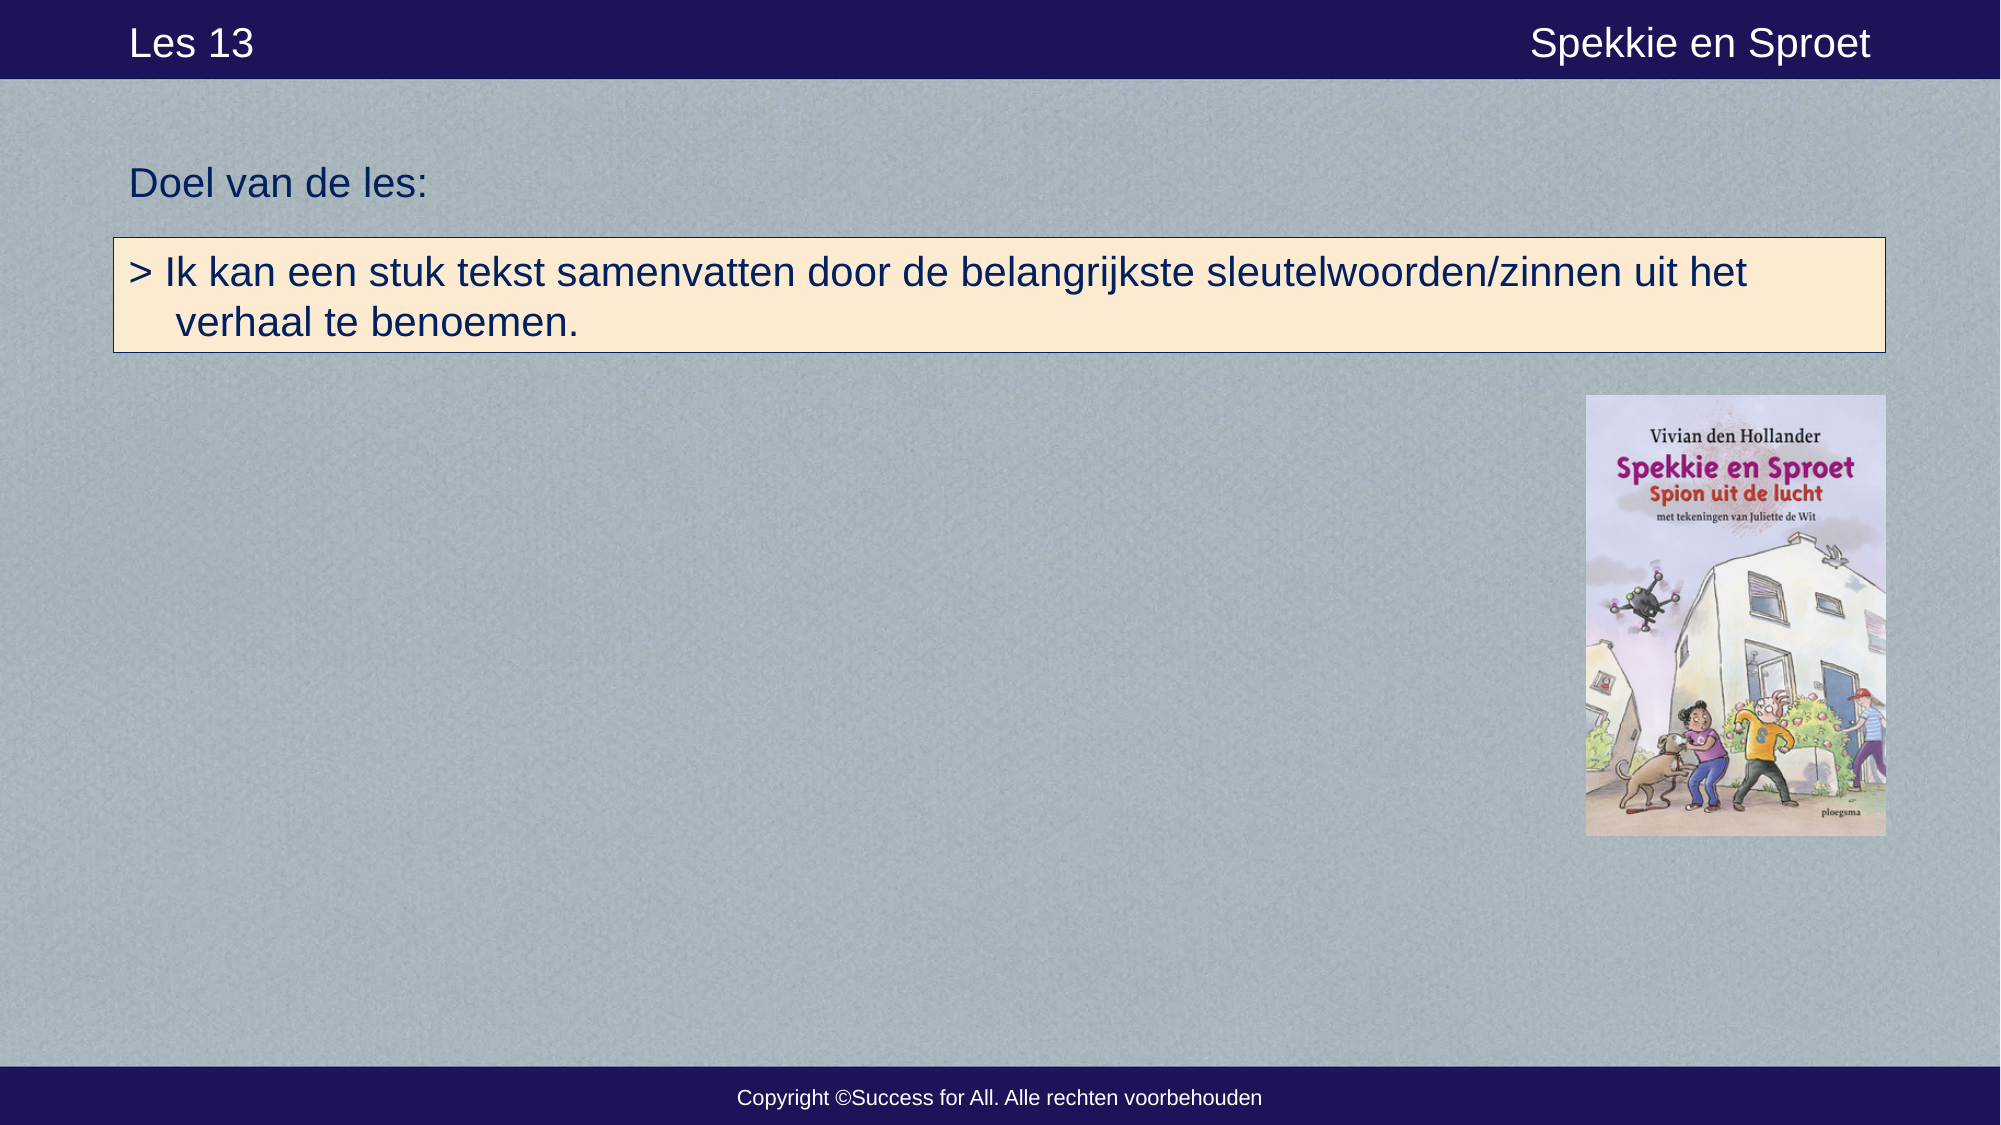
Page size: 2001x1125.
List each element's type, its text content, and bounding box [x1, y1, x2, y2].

text_box > Ik kan een stuk tekst samenvatten door de belangrijkste sleutelwoorden/zinnen uit het verhaal te benoemen. [113, 237, 1886, 353]
text_box Copyright ©Success for All. Alle rechten voorbehouden [0, 1076, 2000, 1125]
text_box Les 13 [114, 8, 354, 73]
text_box Spekkie en Sproet [999, 8, 1886, 73]
picture [0, 0, 2001, 1125]
text_box Doel van de les: [113, 148, 1635, 214]
